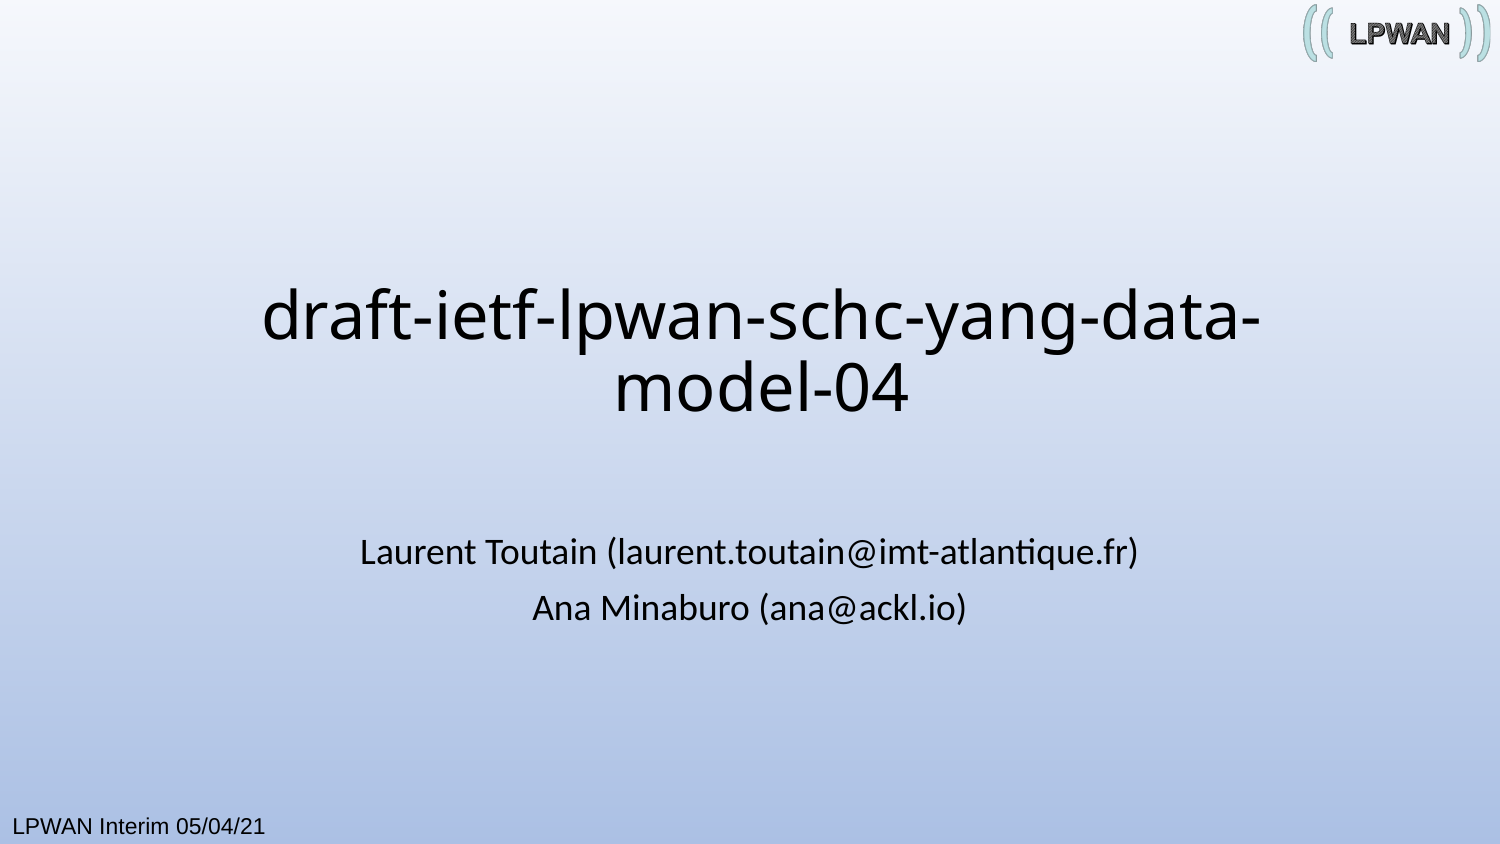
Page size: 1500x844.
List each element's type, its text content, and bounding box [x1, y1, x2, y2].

subtitle Laurent Toutain (laurent.toutain@imt-atlantique.fr) Ana Minaburo (ana@ackl.io) [187, 526, 1313, 706]
title draft-ietf-lpwan-schc-yang-data-model-04 [177, 138, 1348, 432]
picture [1303, 4, 1491, 62]
